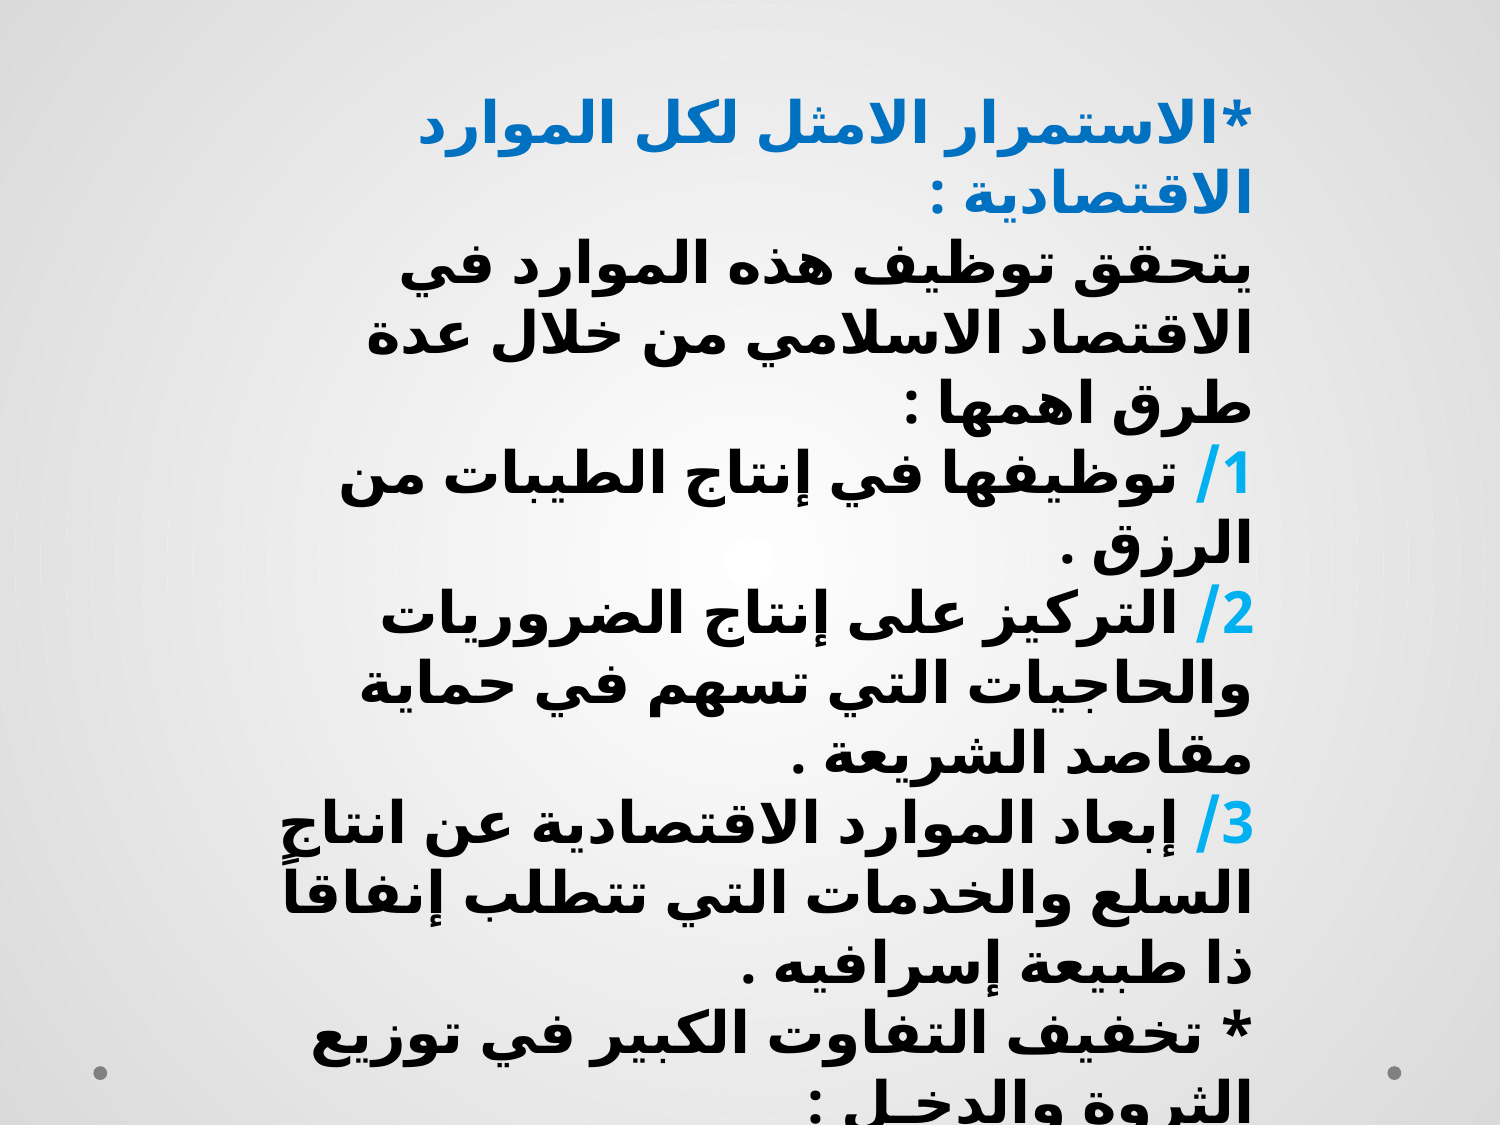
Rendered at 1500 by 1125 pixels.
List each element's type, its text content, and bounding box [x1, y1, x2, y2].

text_box *الاستمرار الامثل لكل الموارد الاقتصادية : يتحقق توظيف هذه الموارد في الاقتصاد الاسلامي من خلال عدة طرق اهمها : 1/ توظيفها في إنتاج الطيبات من الرزق . 2/ التركيز على إنتاج الضروريات والحاجيات التي تسهم في حماية مقاصد الشريعة . 3/ إبعاد الموارد الاقتصادية عن انتاج السلع والخدمات التي تتطلب إنفاقاً ذا طبيعة إسرافيه . * تخفيف التفاوت الكبير في توزيع الثروة والدخـل : ينكر الاسلام وبشدة التفاوت الصارخ في توزيع الدخل والثورة توزيعاً غير عادل , فليس في التصور الاسلامي أن يكون الظلم الاجتماعي أو أهم الحق الفقراء والضعفاء هو الغاية التي يسعى إليها عنصر المال في الاسلام . [206, 78, 1270, 1125]
